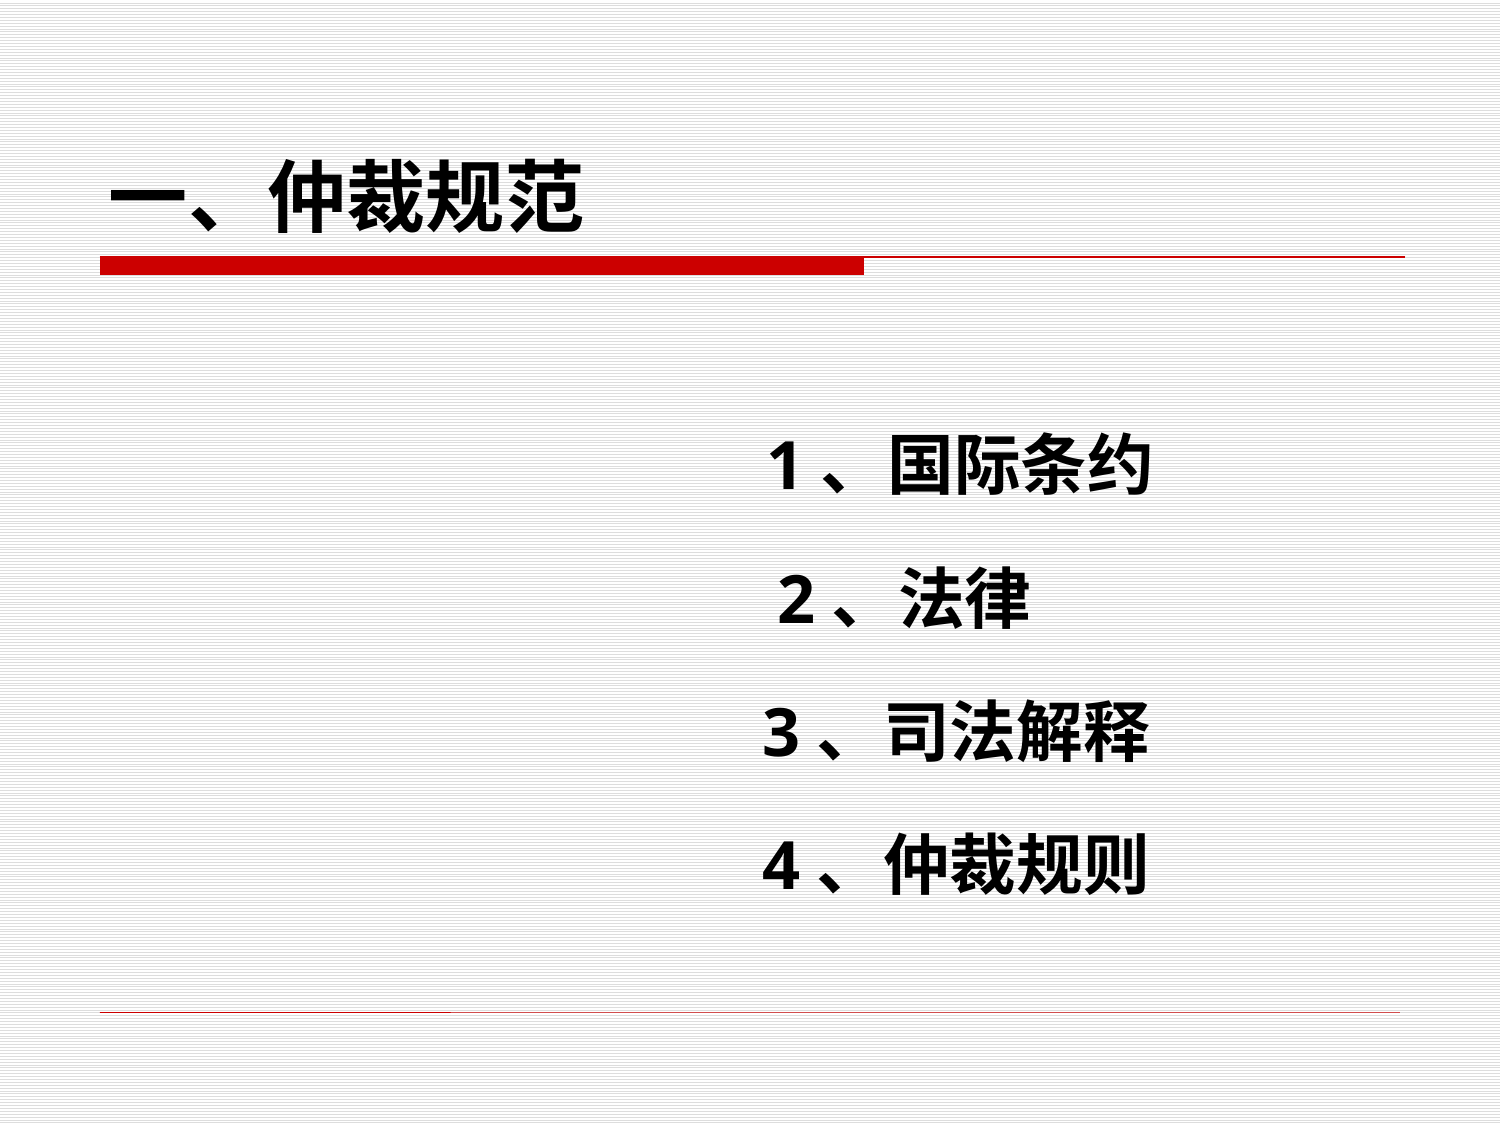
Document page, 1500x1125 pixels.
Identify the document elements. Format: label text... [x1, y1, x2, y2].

title 一、仲裁规范 [93, 49, 1407, 250]
list 1、国际条约 2、法律 3、司法解释 4、仲裁规则 [92, 287, 1406, 988]
